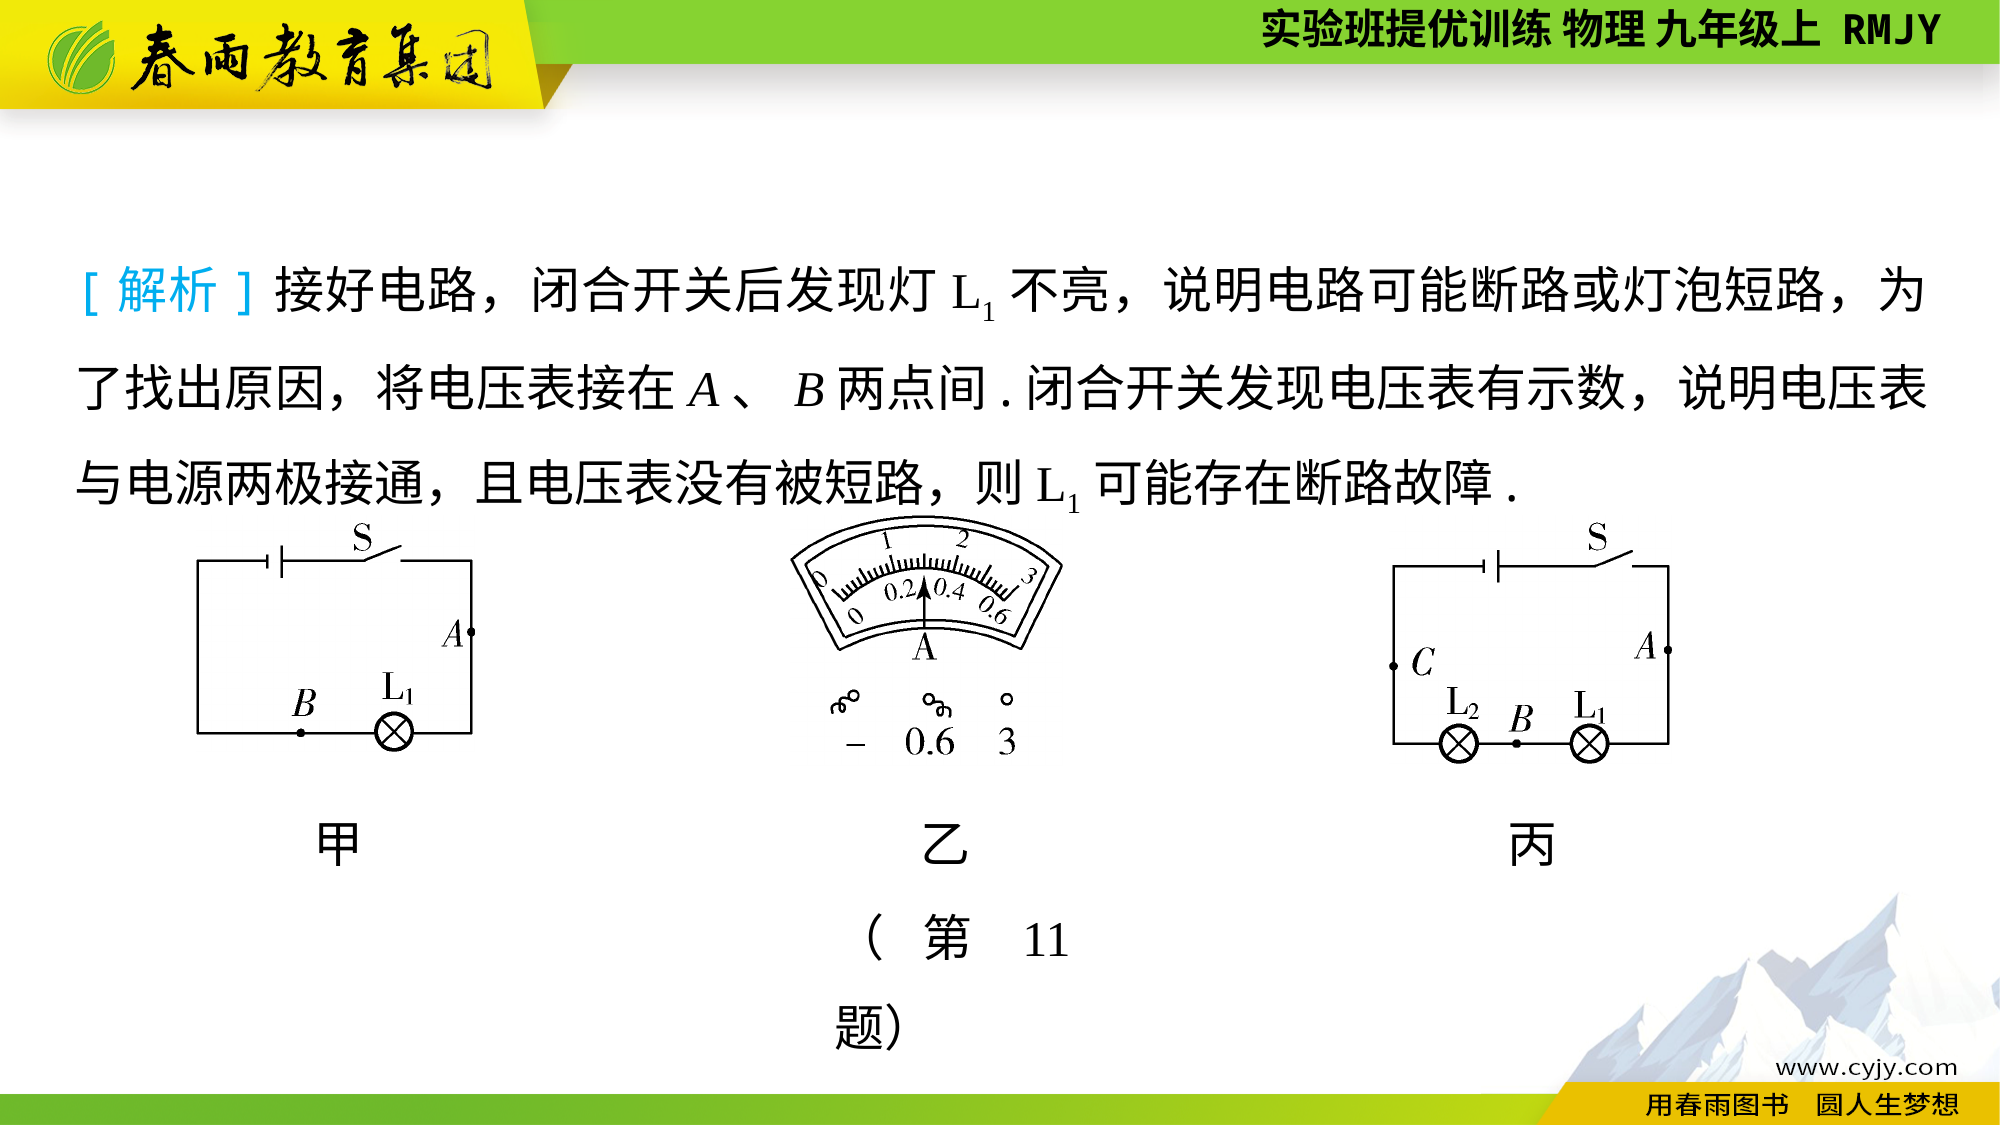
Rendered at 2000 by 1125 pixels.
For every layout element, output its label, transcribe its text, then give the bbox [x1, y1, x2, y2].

picture [0, 0, 2000, 1125]
text_box 乙 [905, 775, 986, 869]
text_box （第11题） [819, 869, 1098, 975]
text_box 甲 [299, 774, 379, 880]
list [解析]接好电路，闭合开关后发现灯L1不亮，说明电路可能断路或灯泡短路，为了找出原因，将电压表接在A、B两点间.闭合开关发现电压表有示数，说明电压表与电源两极接通，且电压表没有被短路，则L1可能存在断路故障. [59, 216, 1944, 505]
text_box 丙 [1493, 774, 1573, 880]
